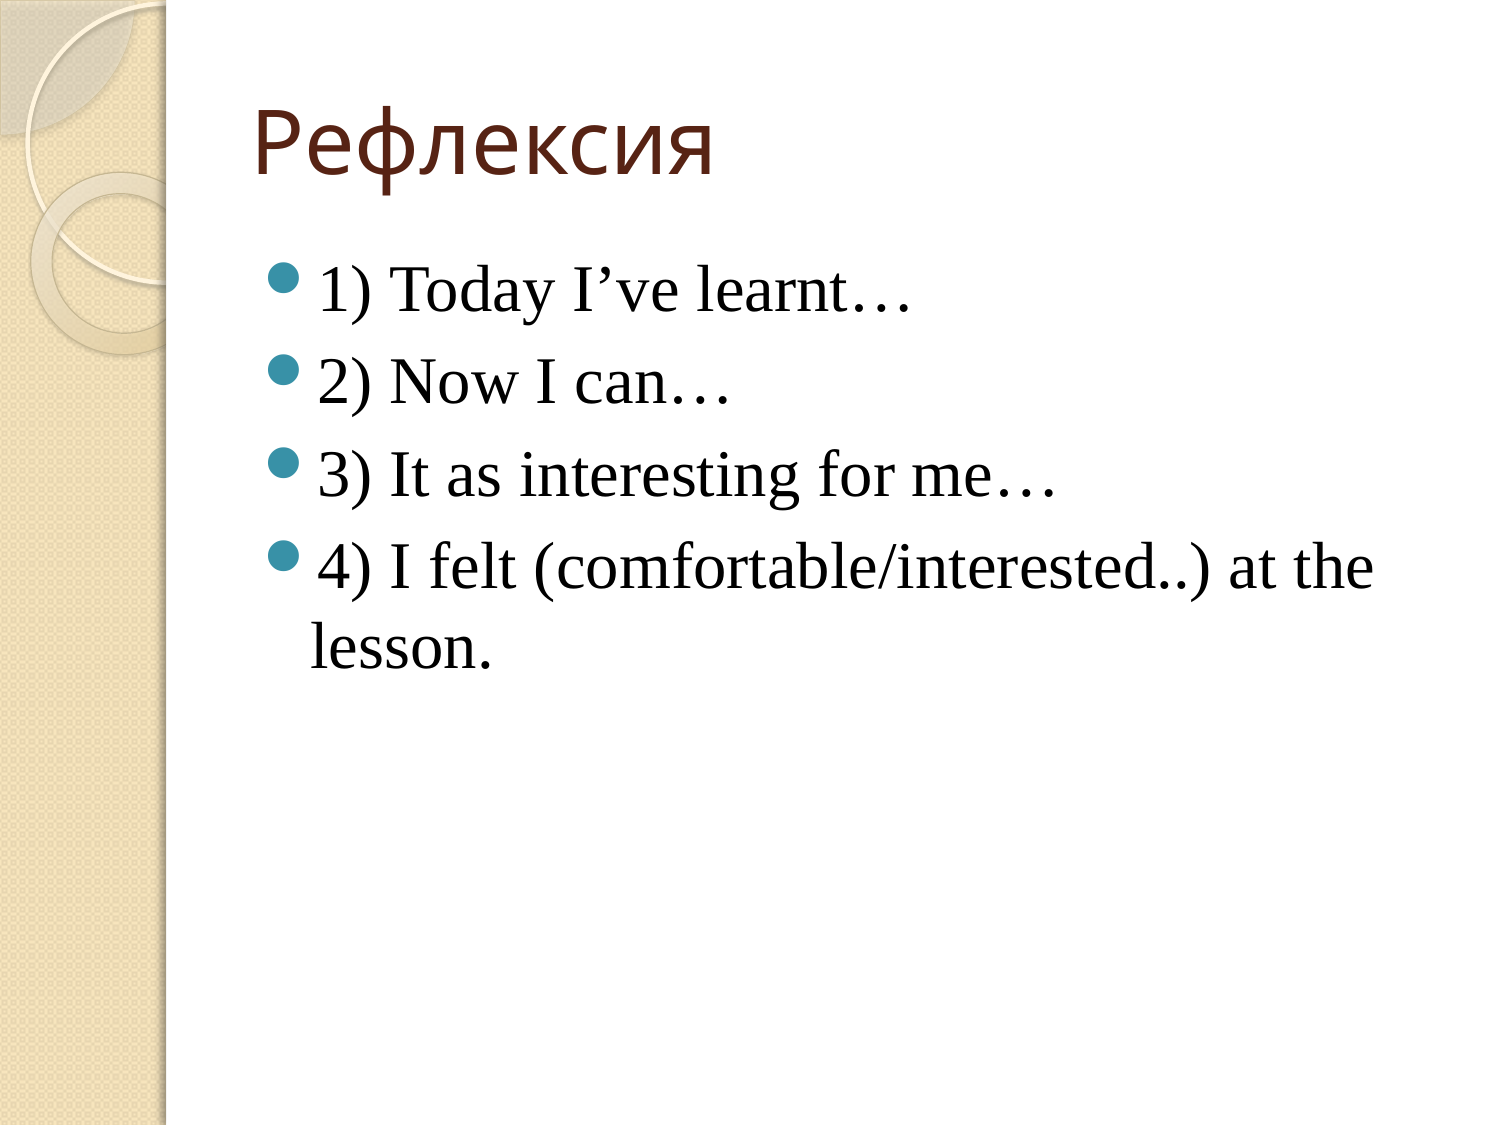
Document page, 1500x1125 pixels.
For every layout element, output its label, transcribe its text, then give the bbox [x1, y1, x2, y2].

list 1) Today I’ve learnt… 2) Now I can… 3) It as interesting for me… 4) I felt (comfortable/interested..) at the lesson. [235, 237, 1466, 1025]
title Рефлексия [235, 45, 1466, 233]
